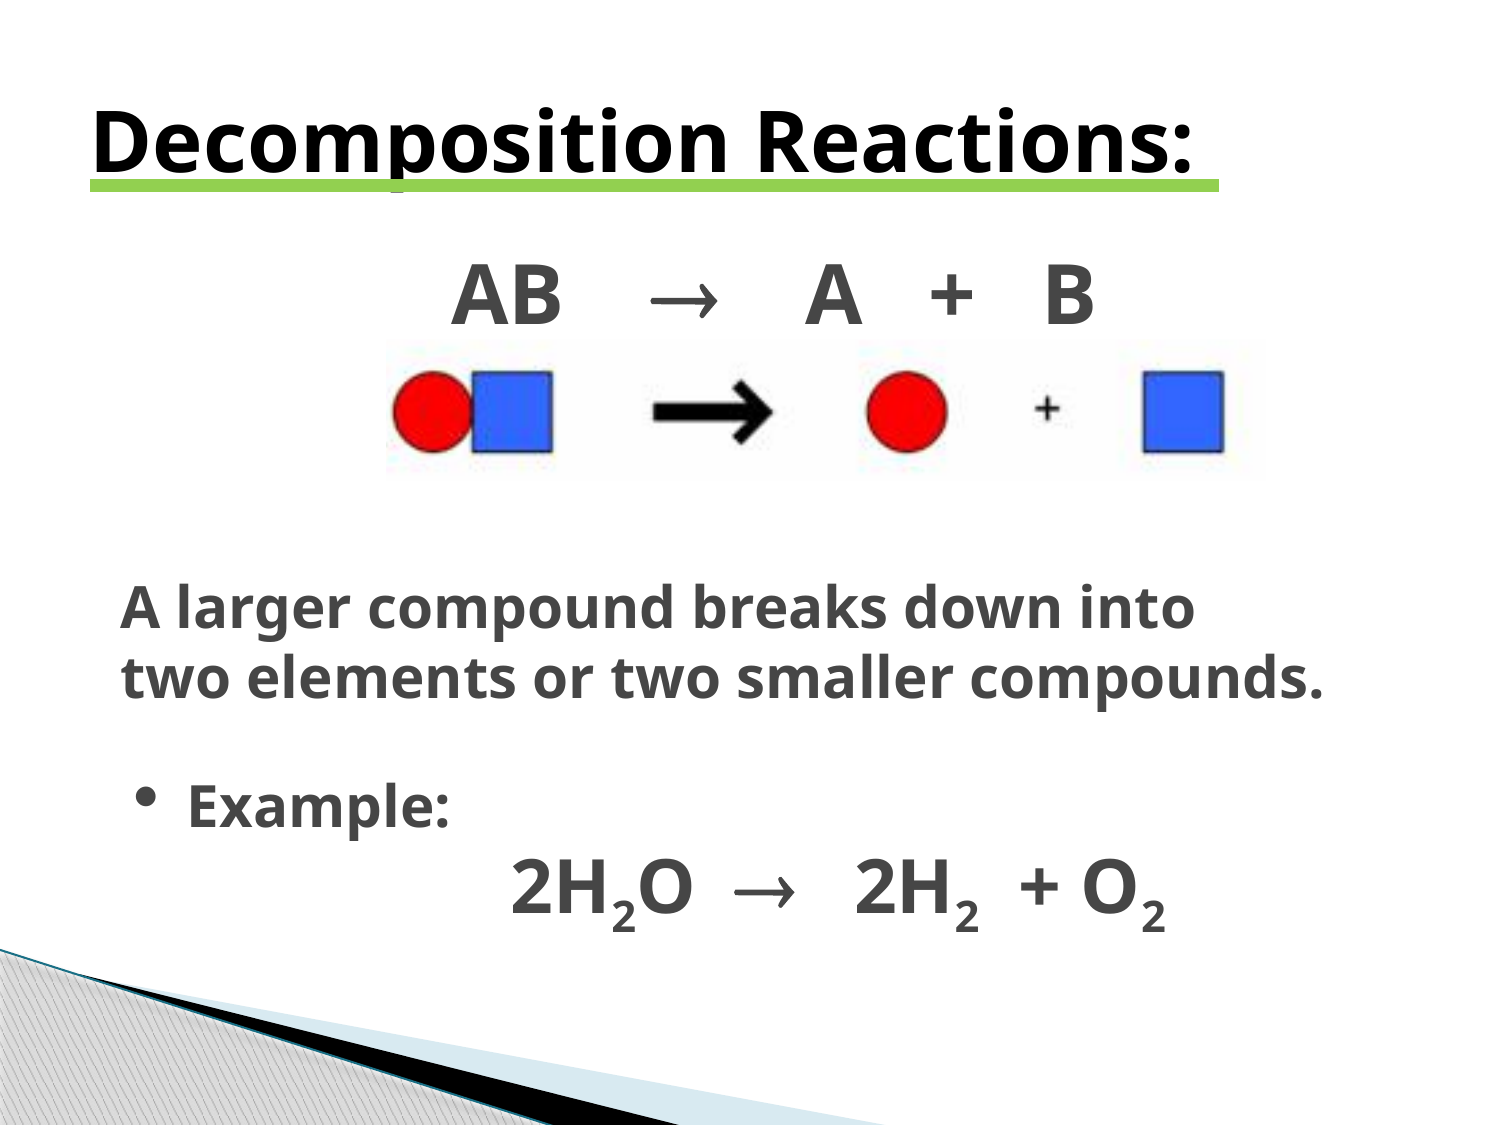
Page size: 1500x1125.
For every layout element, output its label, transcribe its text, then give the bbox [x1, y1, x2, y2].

picture [386, 339, 1266, 481]
title Decomposition Reactions: [75, 45, 1425, 233]
text_box AB  A + B [351, 234, 1313, 350]
text_box A larger compound breaks down into two elements or two smaller compounds. [105, 562, 1453, 788]
text_box Example: 2H2O  2H2 + O2 [81, 761, 1407, 949]
